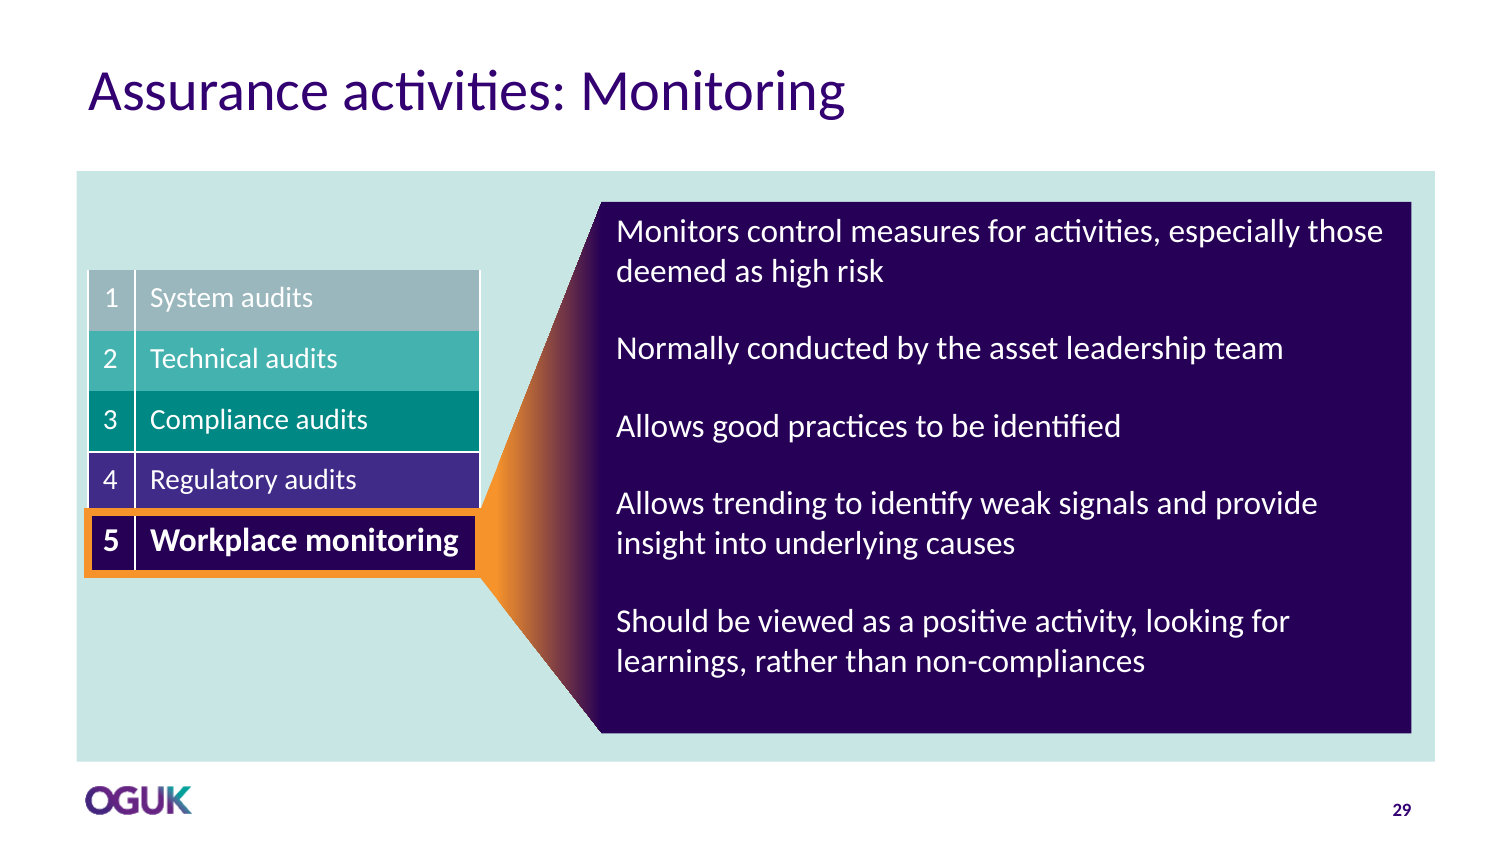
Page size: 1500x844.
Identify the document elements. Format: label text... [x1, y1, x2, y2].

table_cell 4 [89, 453, 134, 511]
text_box [87, 511, 478, 575]
text_box [477, 201, 604, 737]
table_header 1 [89, 270, 134, 331]
table_cell 2 [89, 331, 134, 391]
text_box [76, 170, 1436, 763]
table_cell Technical audits [136, 331, 479, 391]
table_cell Regulatory audits [136, 453, 479, 511]
table_header System audits [136, 270, 479, 331]
slide_number 29 [1352, 800, 1412, 818]
title Assurance activities: Monitoring [88, 38, 1412, 145]
text_box Monitors control measures for activities, especially those deemed as high risk Normally conducted by the asset leadership team Allows good practices to be identified Allows trending to identify weak signals and provide insight into underlying causes Should be viewed as a positive activity, looking for learnings, rather than non-compliances [603, 201, 1412, 734]
table_cell Compliance audits [136, 391, 479, 451]
table_cell 3 [89, 391, 134, 451]
picture [76, 778, 200, 822]
